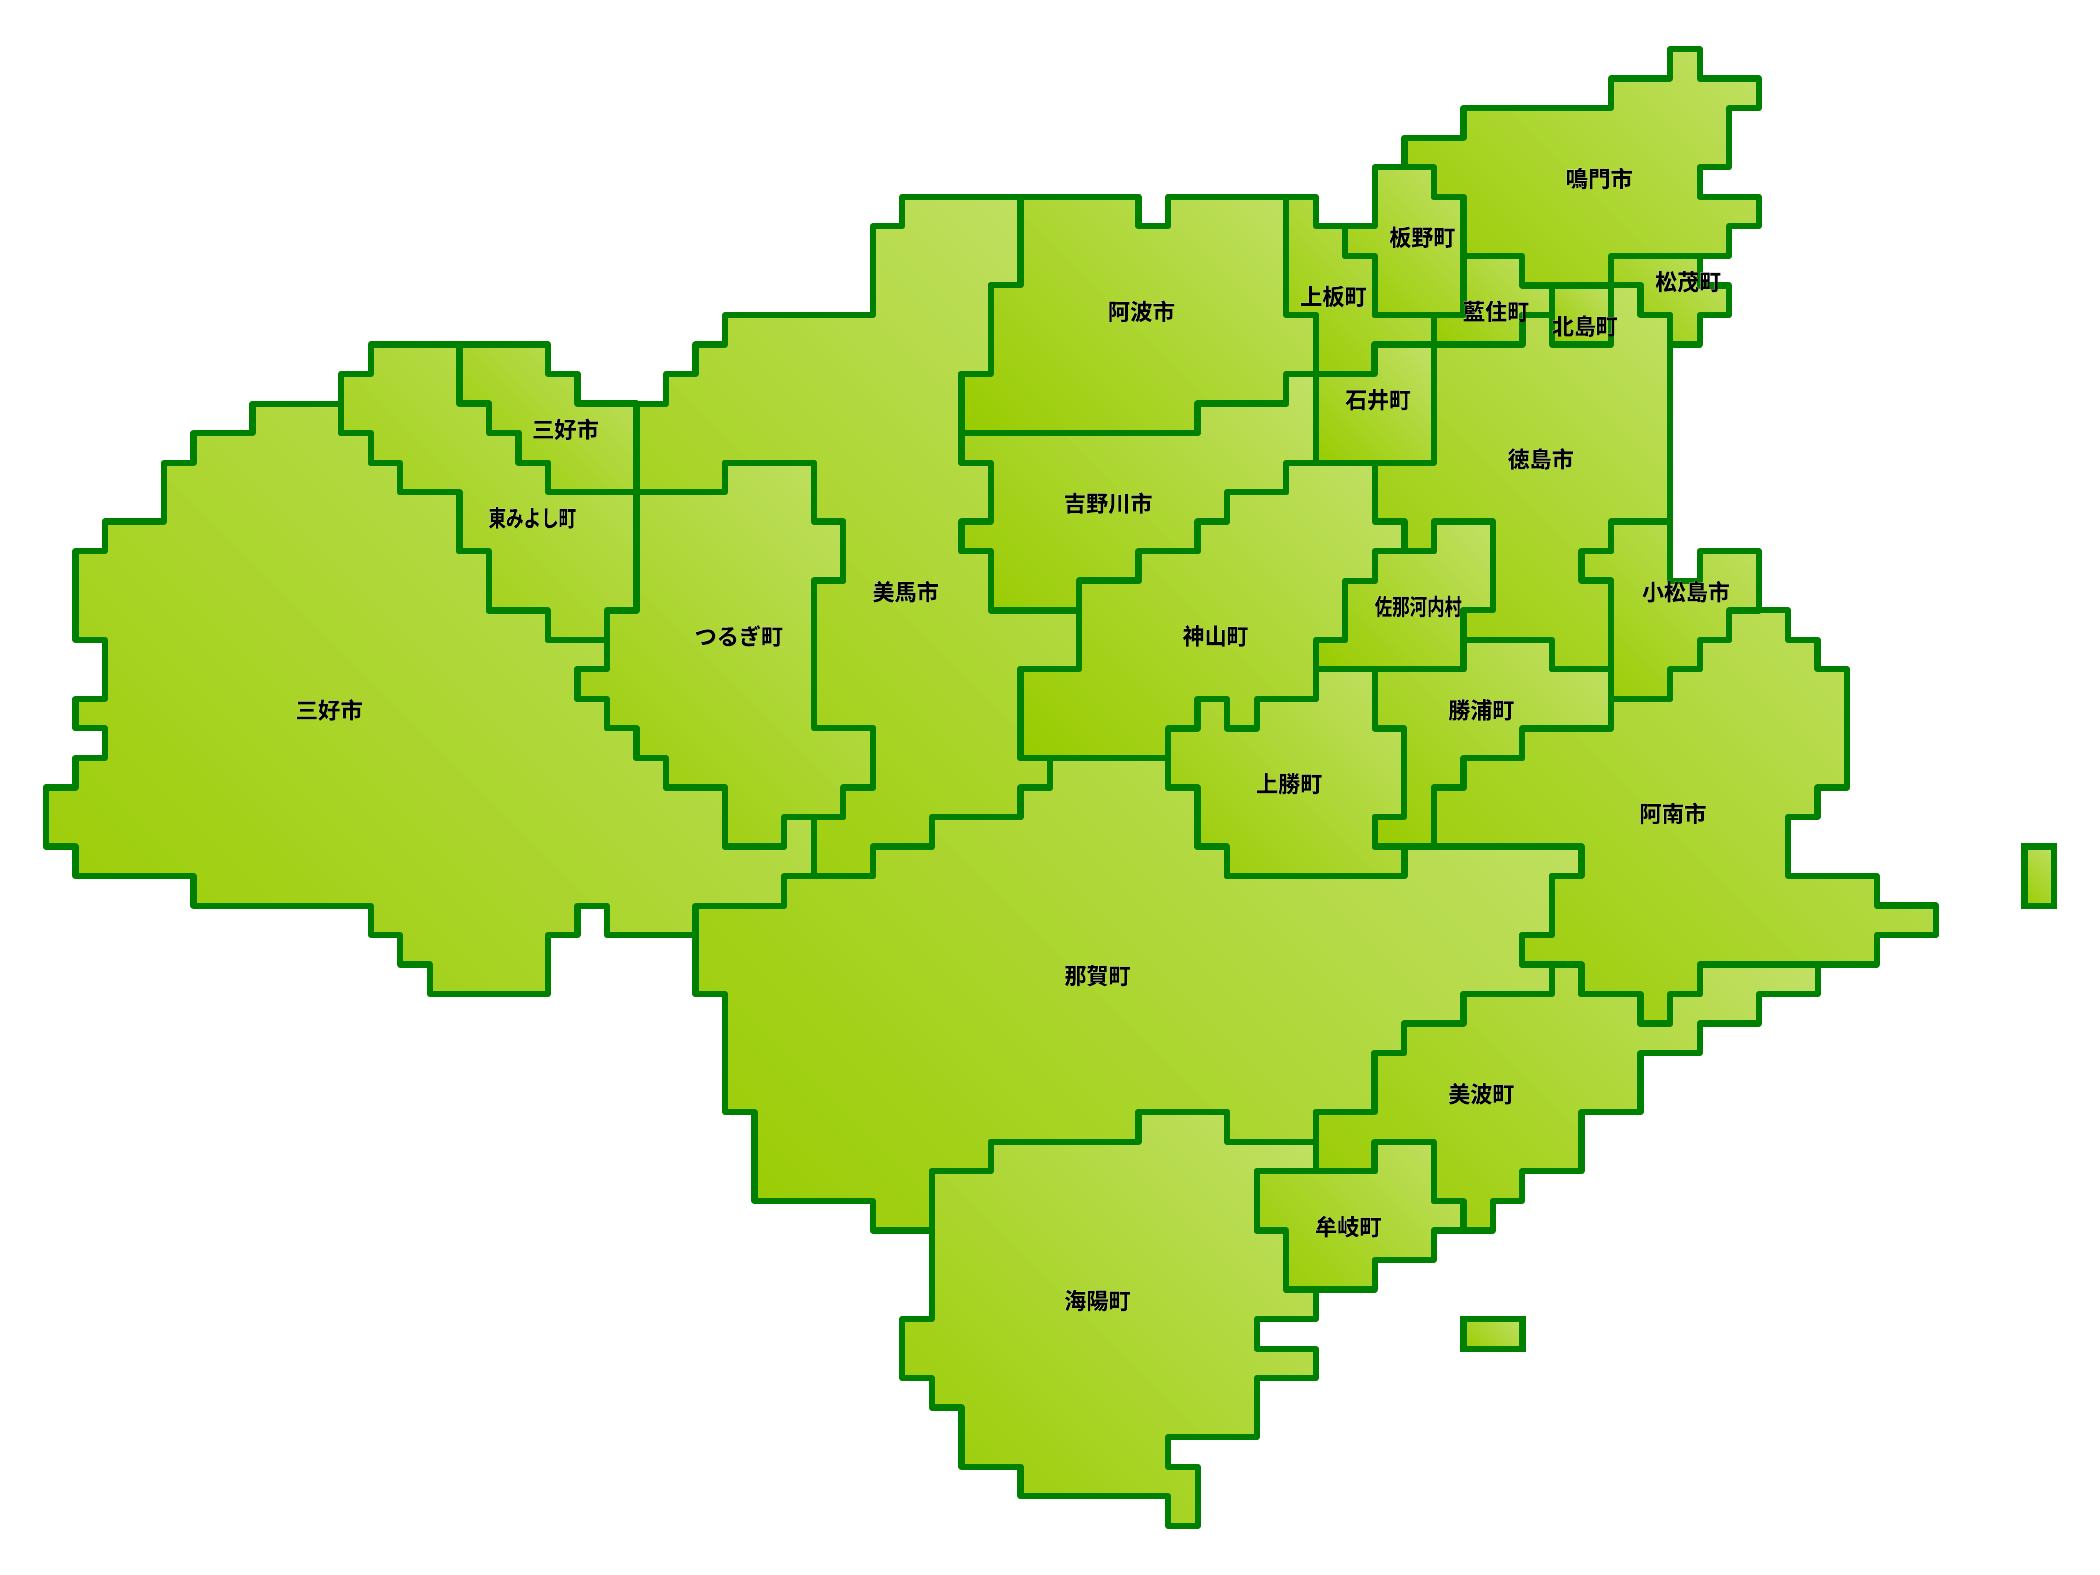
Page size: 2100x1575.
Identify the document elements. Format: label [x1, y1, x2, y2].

text_box [1566, 167, 1633, 190]
text_box [1448, 698, 1514, 721]
text_box [1256, 772, 1322, 795]
text_box [488, 506, 576, 530]
text_box [1463, 299, 1529, 323]
text_box [1389, 225, 1455, 249]
text_box [1551, 314, 1618, 338]
text_box [1064, 491, 1153, 515]
text_box [1448, 1082, 1514, 1105]
text_box [1182, 624, 1249, 647]
text_box [1641, 580, 1730, 603]
text_box [1640, 801, 1706, 825]
text_box [1374, 595, 1462, 618]
text_box [695, 624, 783, 647]
text_box [1655, 270, 1721, 293]
text_box [532, 417, 599, 441]
text_box [1315, 1215, 1382, 1238]
text_box [1064, 964, 1131, 987]
text_box [45, 48, 2055, 1526]
text_box [1108, 299, 1175, 323]
text_box [296, 698, 363, 721]
text_box [1300, 285, 1367, 308]
text_box [872, 580, 939, 603]
text_box [1507, 447, 1574, 470]
text_box [1345, 388, 1411, 411]
text_box [1064, 1289, 1131, 1312]
